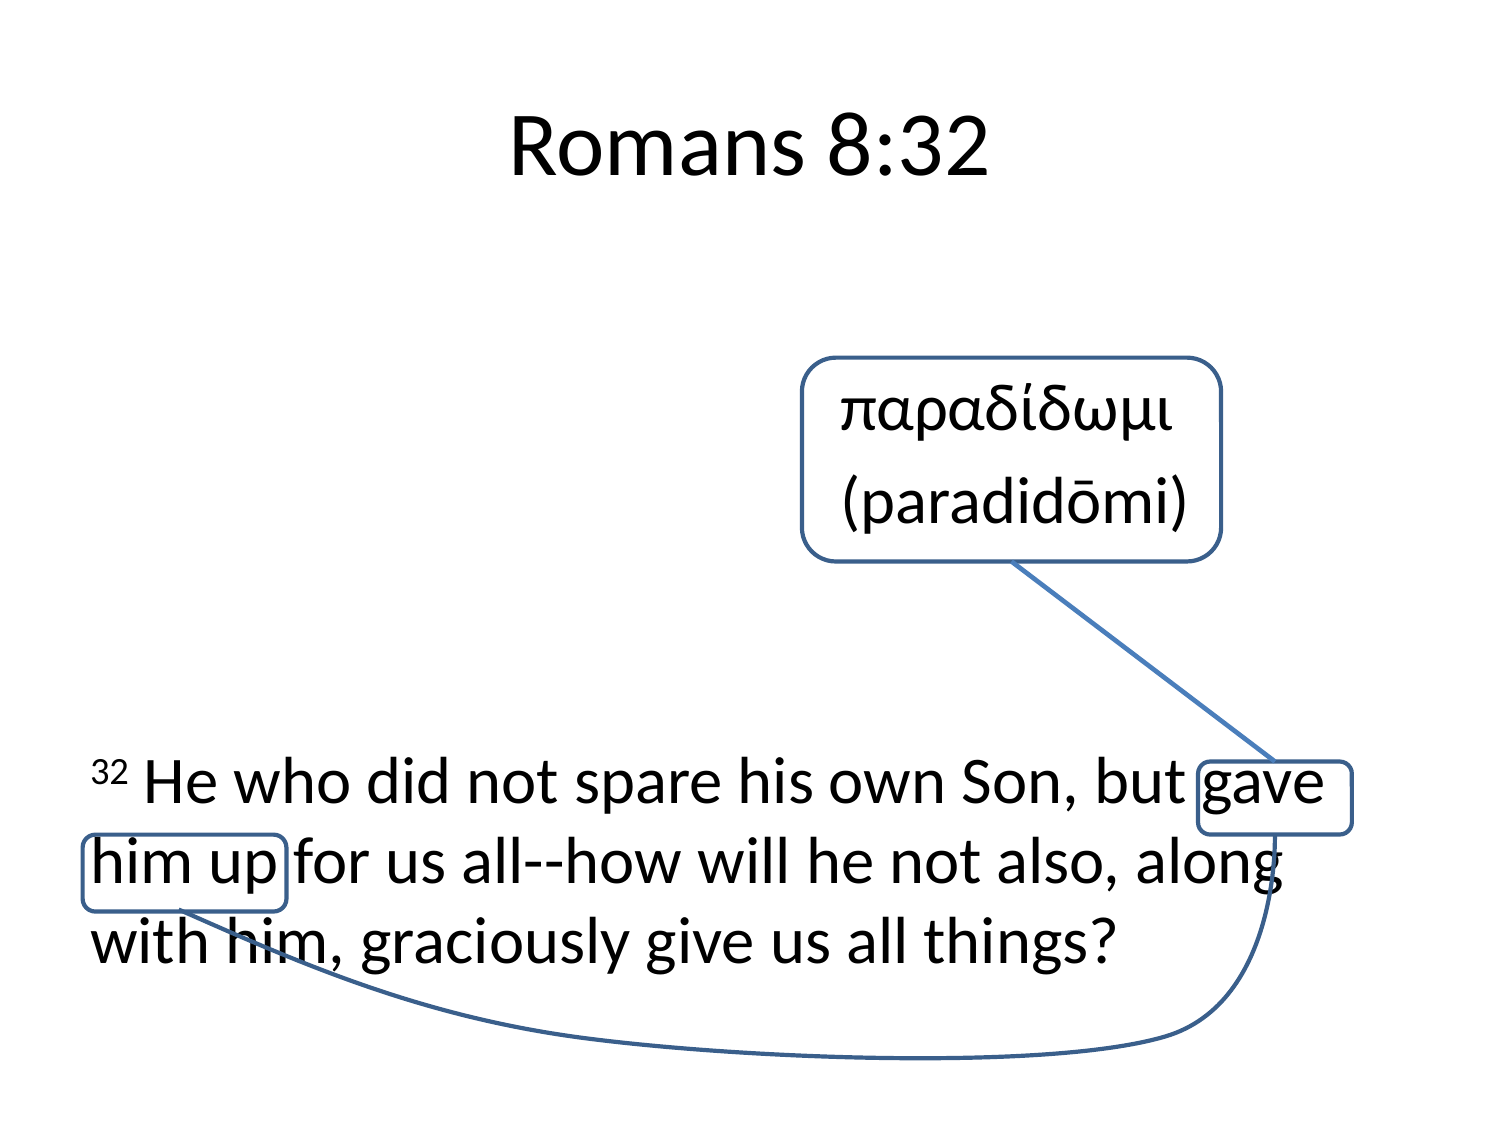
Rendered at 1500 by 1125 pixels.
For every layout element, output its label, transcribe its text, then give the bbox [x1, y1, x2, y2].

title Romans 8:32 [75, 45, 1425, 233]
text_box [1011, 561, 1276, 762]
list παραδίδωμι (paradidōmi) 32 He who did not spare his own Son, but gave him up for us all--how will he not also, along with him, graciously give us all things? [75, 262, 1425, 1005]
text_box [799, 355, 1224, 564]
text_box [1195, 759, 1354, 837]
text_box [80, 832, 289, 914]
text_box [177, 834, 1278, 1061]
